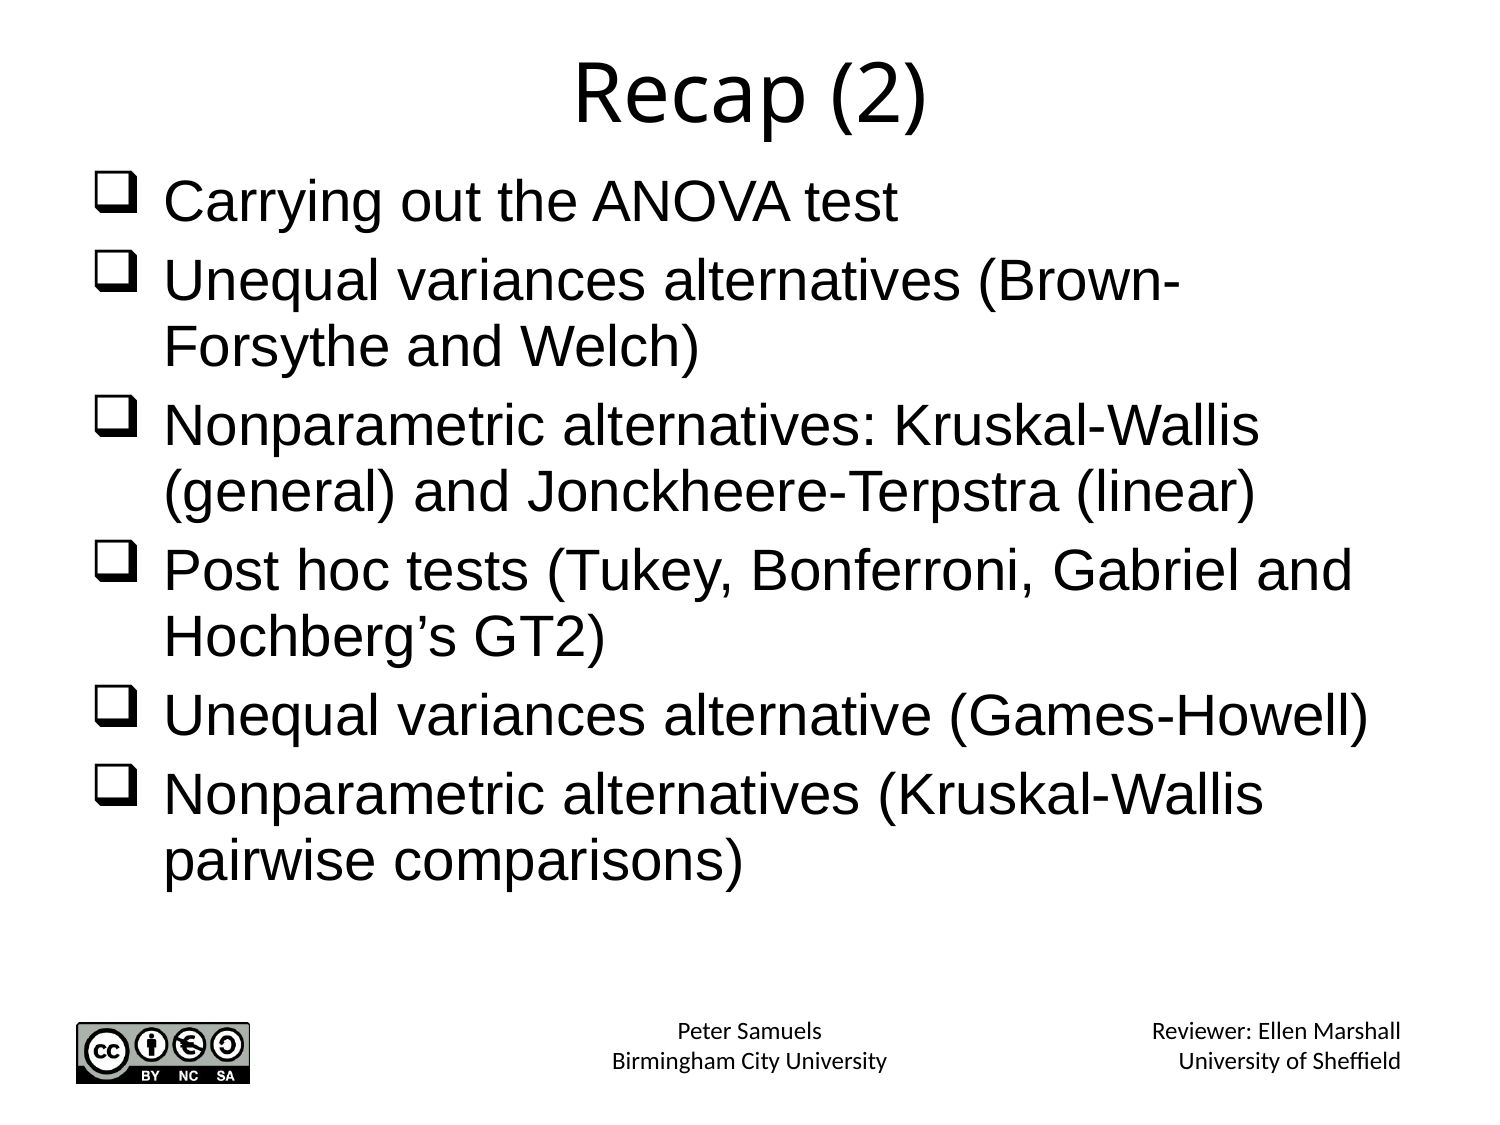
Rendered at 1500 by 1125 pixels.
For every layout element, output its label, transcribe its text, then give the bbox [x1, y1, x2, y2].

list Carrying out the ANOVA test Unequal variances alternatives (Brown-Forsythe and Welch) Nonparametric alternatives: Kruskal-Wallis (general) and Jonckheere-Terpstra (linear) Post hoc tests (Tukey, Bonferroni, Gabriel and Hochberg’s GT2) Unequal variances alternative (Games-Howell) Nonparametric alternatives (Kruskal-Wallis pairwise comparisons) [75, 160, 1425, 988]
picture [76, 1022, 251, 1084]
title Recap (2) [75, 30, 1425, 147]
text_box Reviewer: Ellen Marshall University of Sheffield [1038, 1007, 1417, 1083]
text_box Peter Samuels Birmingham City University [549, 1007, 951, 1083]
